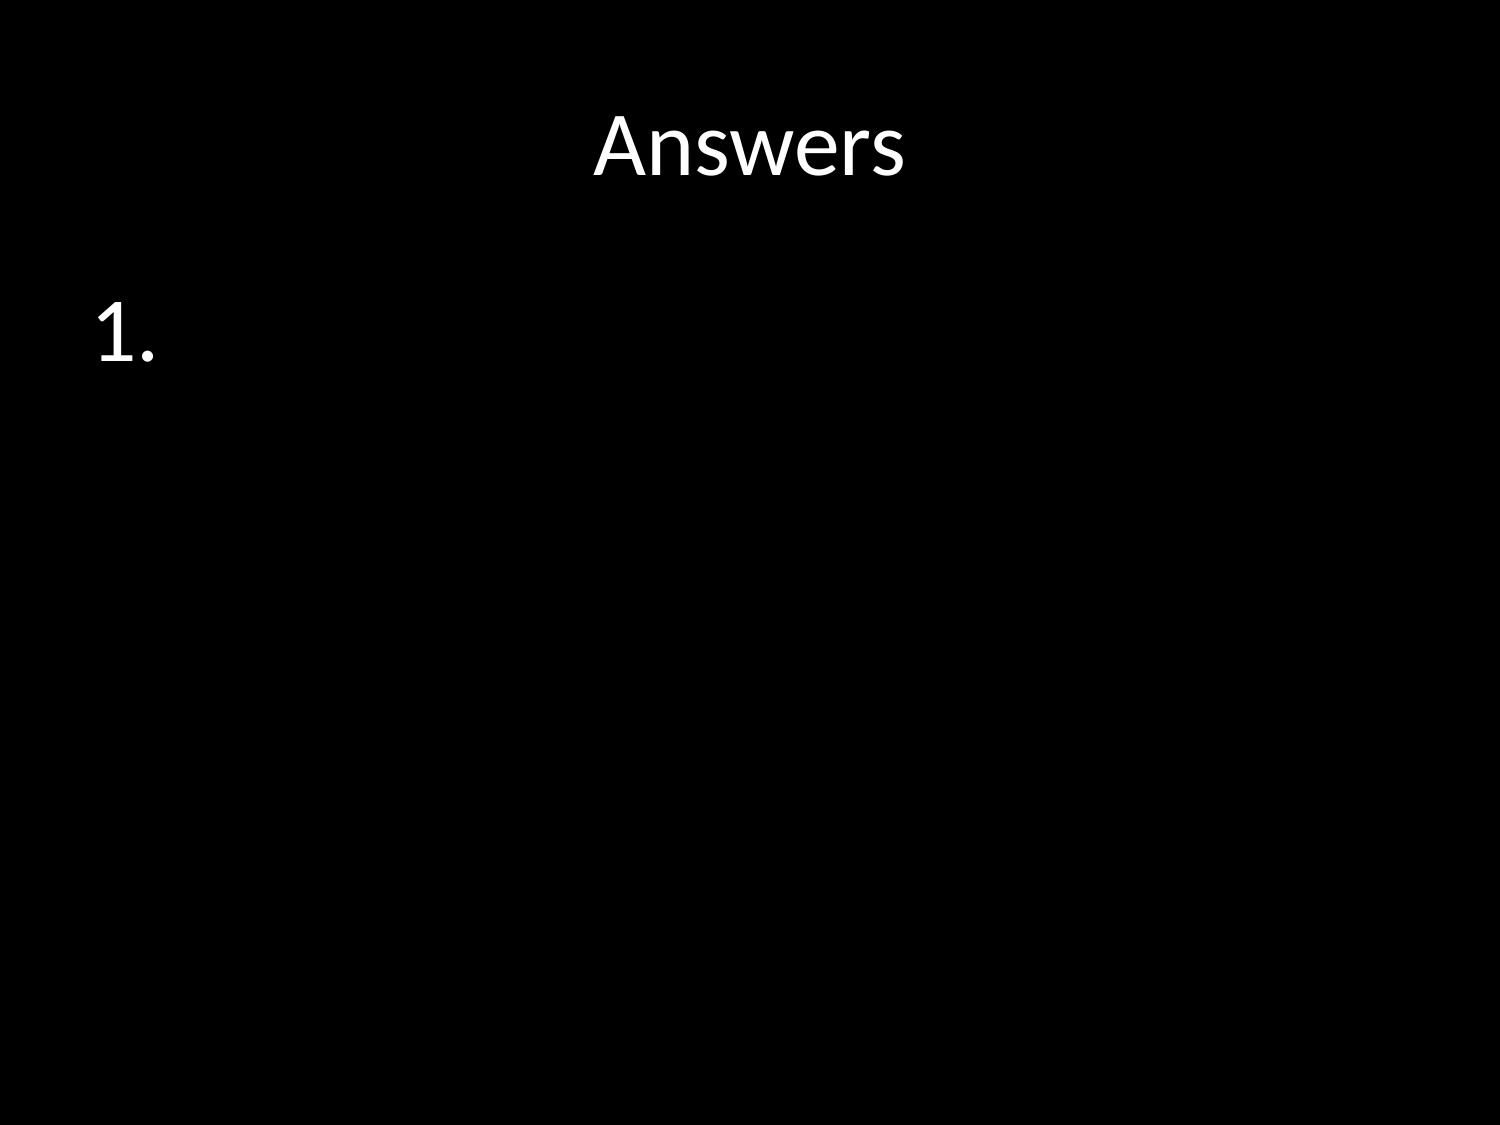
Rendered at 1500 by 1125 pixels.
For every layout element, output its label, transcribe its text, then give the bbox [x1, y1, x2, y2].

title Answers [75, 45, 1425, 233]
